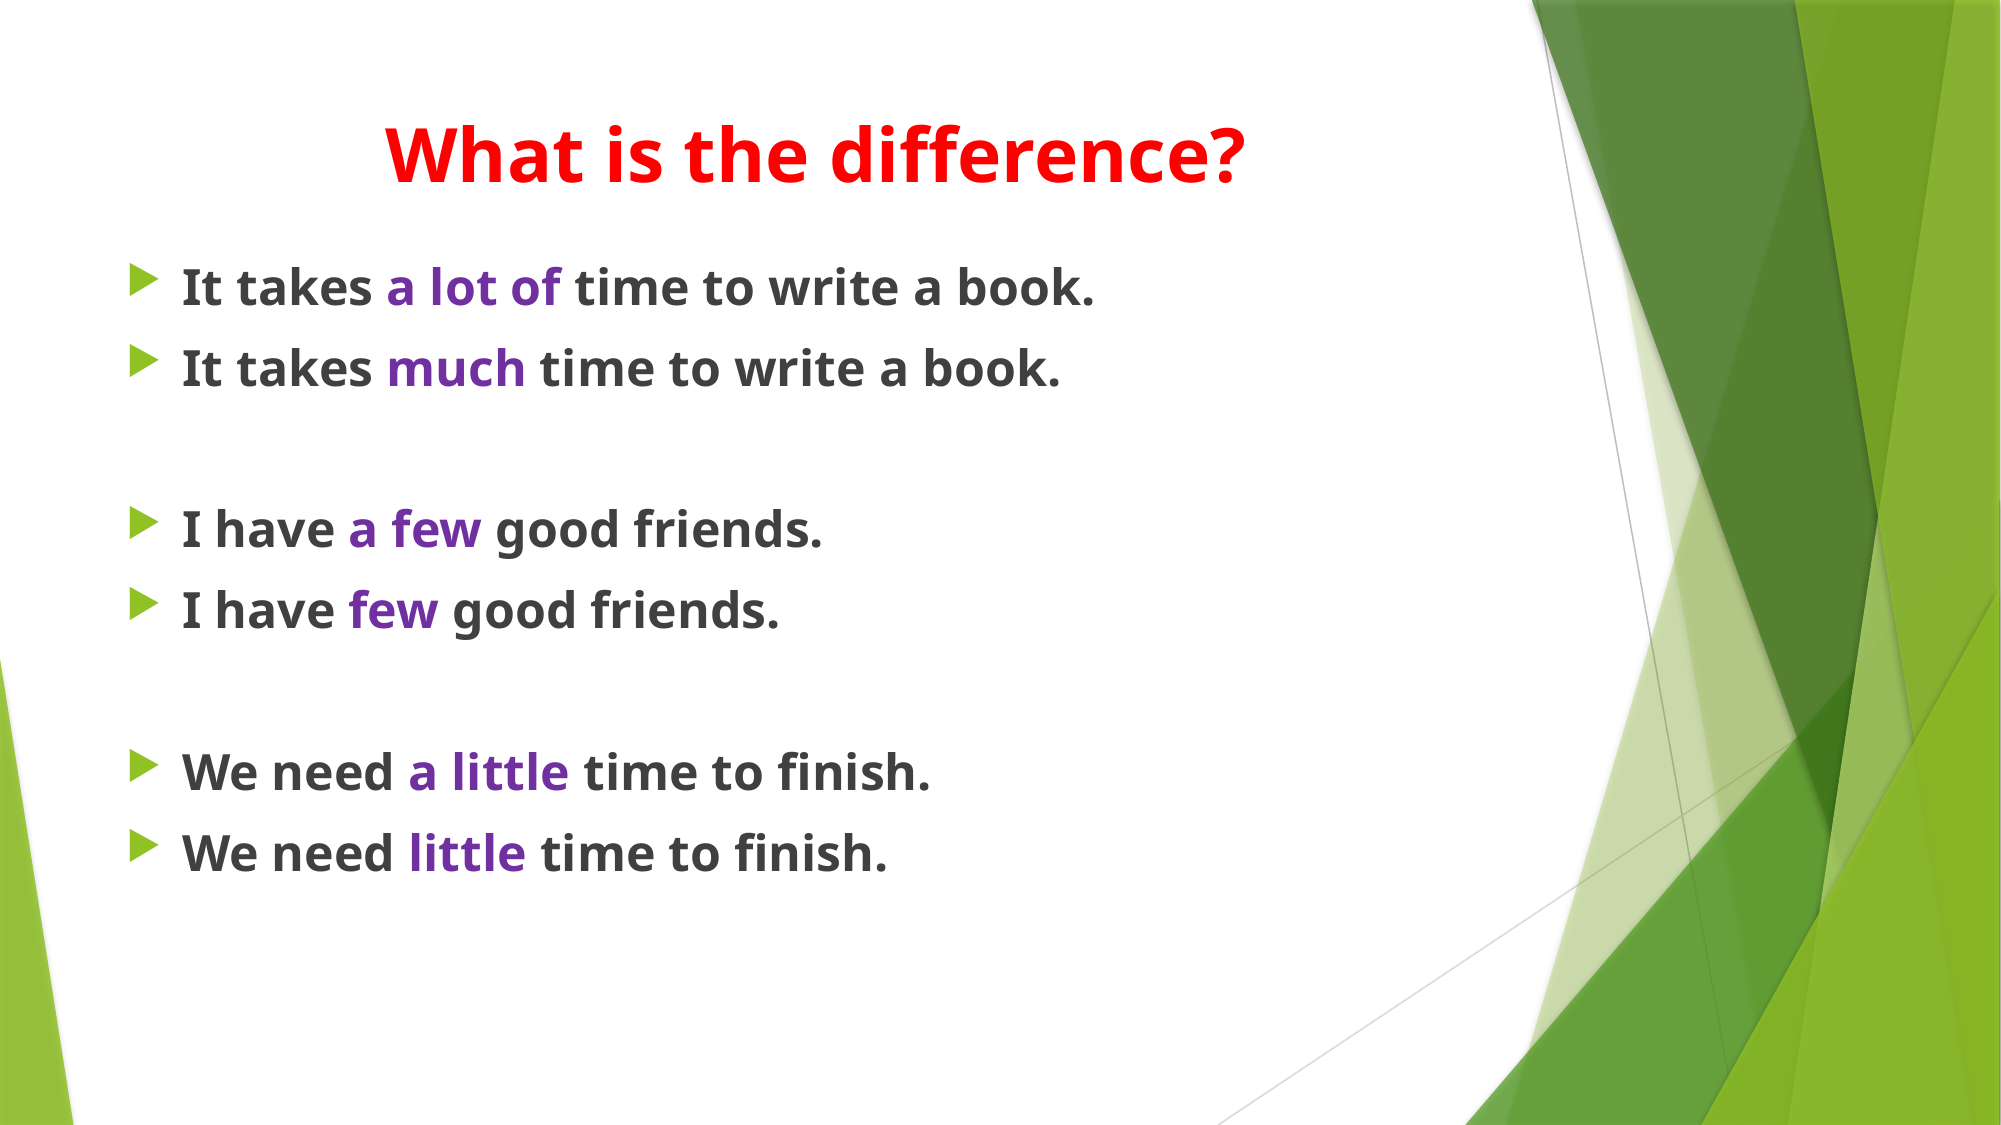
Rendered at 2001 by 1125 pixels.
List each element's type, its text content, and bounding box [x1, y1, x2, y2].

list It takes a lot of time to write a book. It takes much time to write a book. I have a few good friends. I have few good friends. We need a little time to finish. We need little time to finish. [111, 247, 1522, 992]
title What is the difference? [111, 99, 1522, 247]
